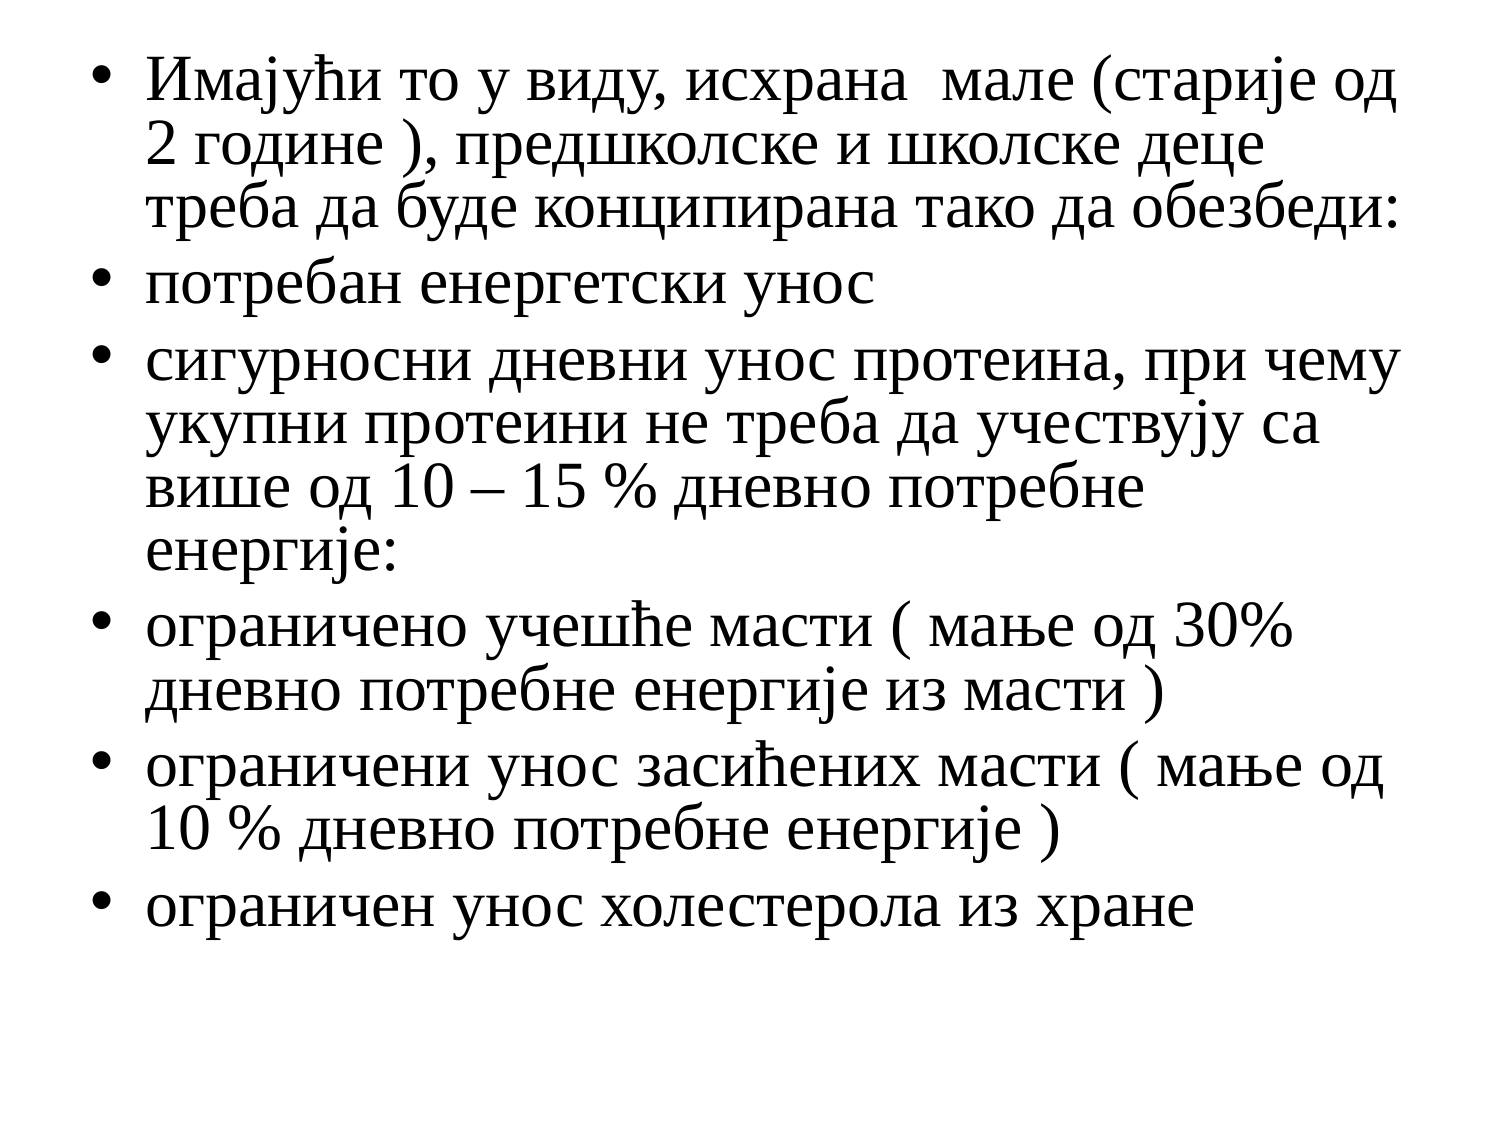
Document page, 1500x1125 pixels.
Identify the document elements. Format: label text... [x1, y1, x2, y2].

list Имајући то у виду, исхрана мале (старије од 2 године ), предшколске и школске деце треба да буде конципирана тако да обезбеди: потребан енергетски унос сигурносни дневни унос протеина, при чему укупни протеини не треба да учествују са више од 10 – 15 % дневно потребне енергије: ограничено учешће масти ( мање од 30% дневно потребне енергије из масти ) ограничени унос засићених масти ( мање од 10 % дневно потребне енергије ) ограничен унос холестерола из хране [75, 42, 1425, 1005]
